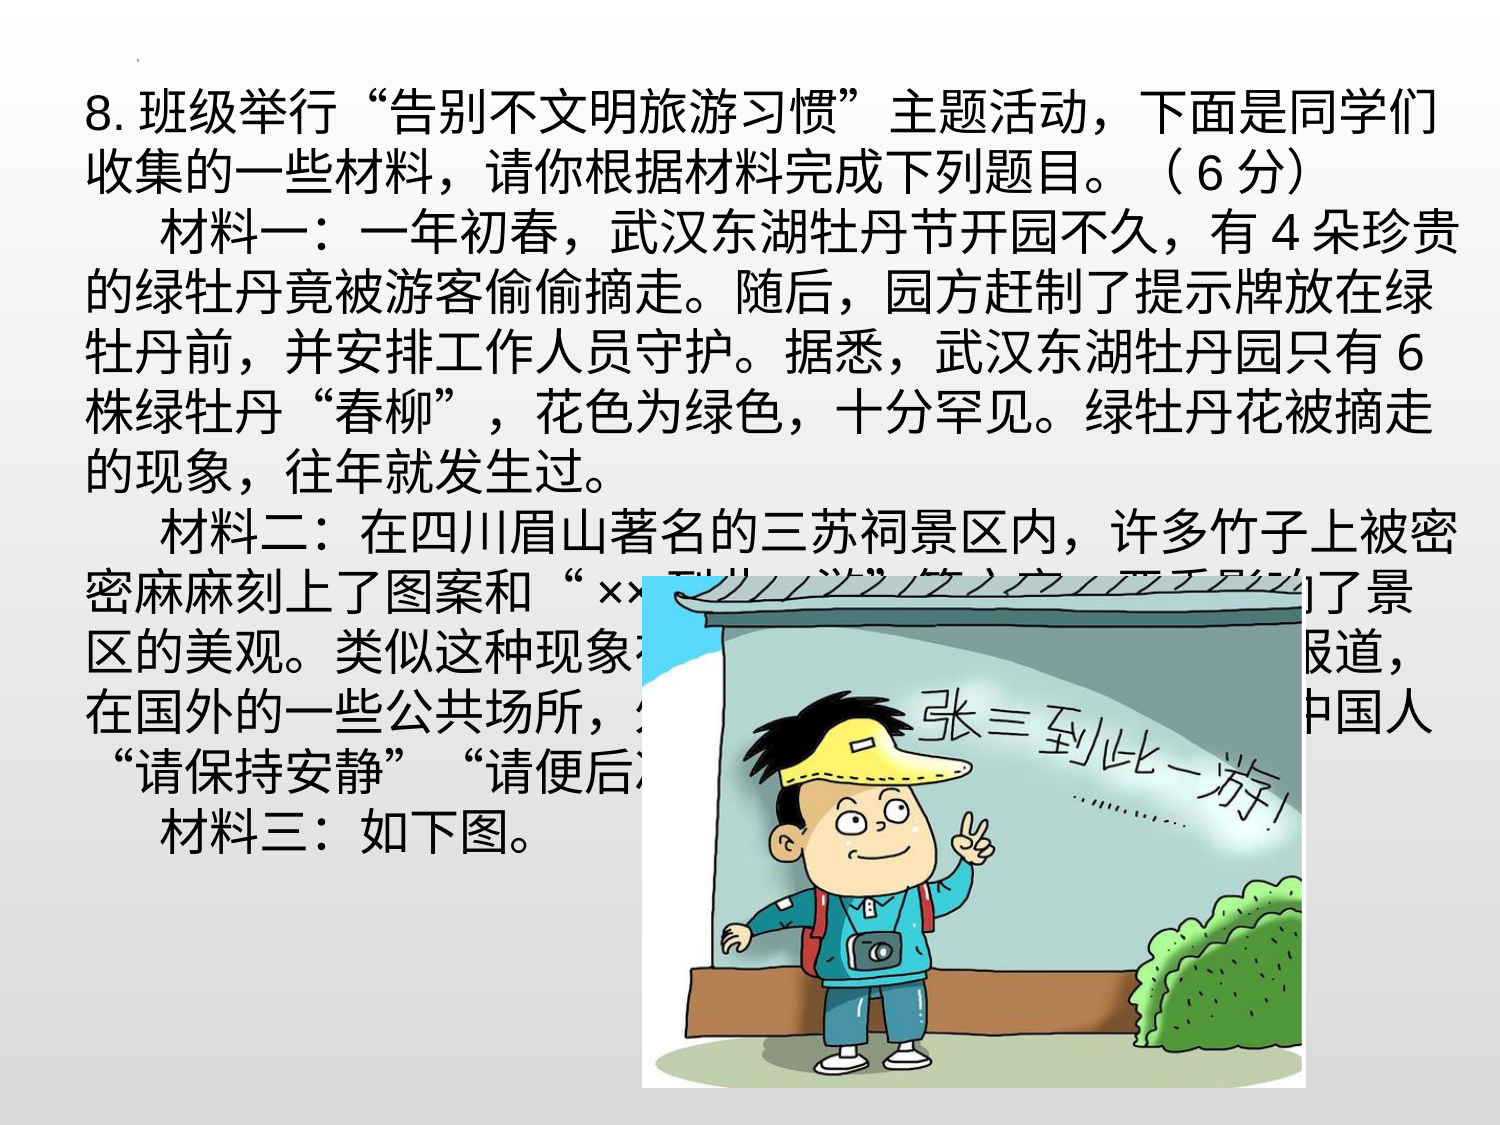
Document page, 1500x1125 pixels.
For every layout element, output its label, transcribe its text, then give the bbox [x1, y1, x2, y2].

picture [642, 576, 1306, 1088]
text_box 8.班级举行“告别不文明旅游习惯”主题活动，下面是同学们收集的一些材料，请你根据材料完成下列题目。（6分） 材料一：一年初春，武汉东湖牡丹节开园不久，有4朵珍贵的绿牡丹竟被游客偷偷摘走。随后，园方赶制了提示牌放在绿牡丹前，并安排工作人员守护。据悉，武汉东湖牡丹园只有6株绿牡丹“春柳”，花色为绿色，十分罕见。绿牡丹花被摘走的现象，往年就发生过。 材料二：在四川眉山著名的三苏祠景区内，许多竹子上被密密麻麻刻上了图案和“××到此一游”等文字，严重影响了景区的美观。类似这种现象在我国其他景区也很常见。据报道，在国外的一些公共场所，外国人特意用汉语提醒来此的中国人“请保持安静”“请便后冲水”“垃圾桶在此”。 材料三：如下图。 [69, 73, 1479, 928]
